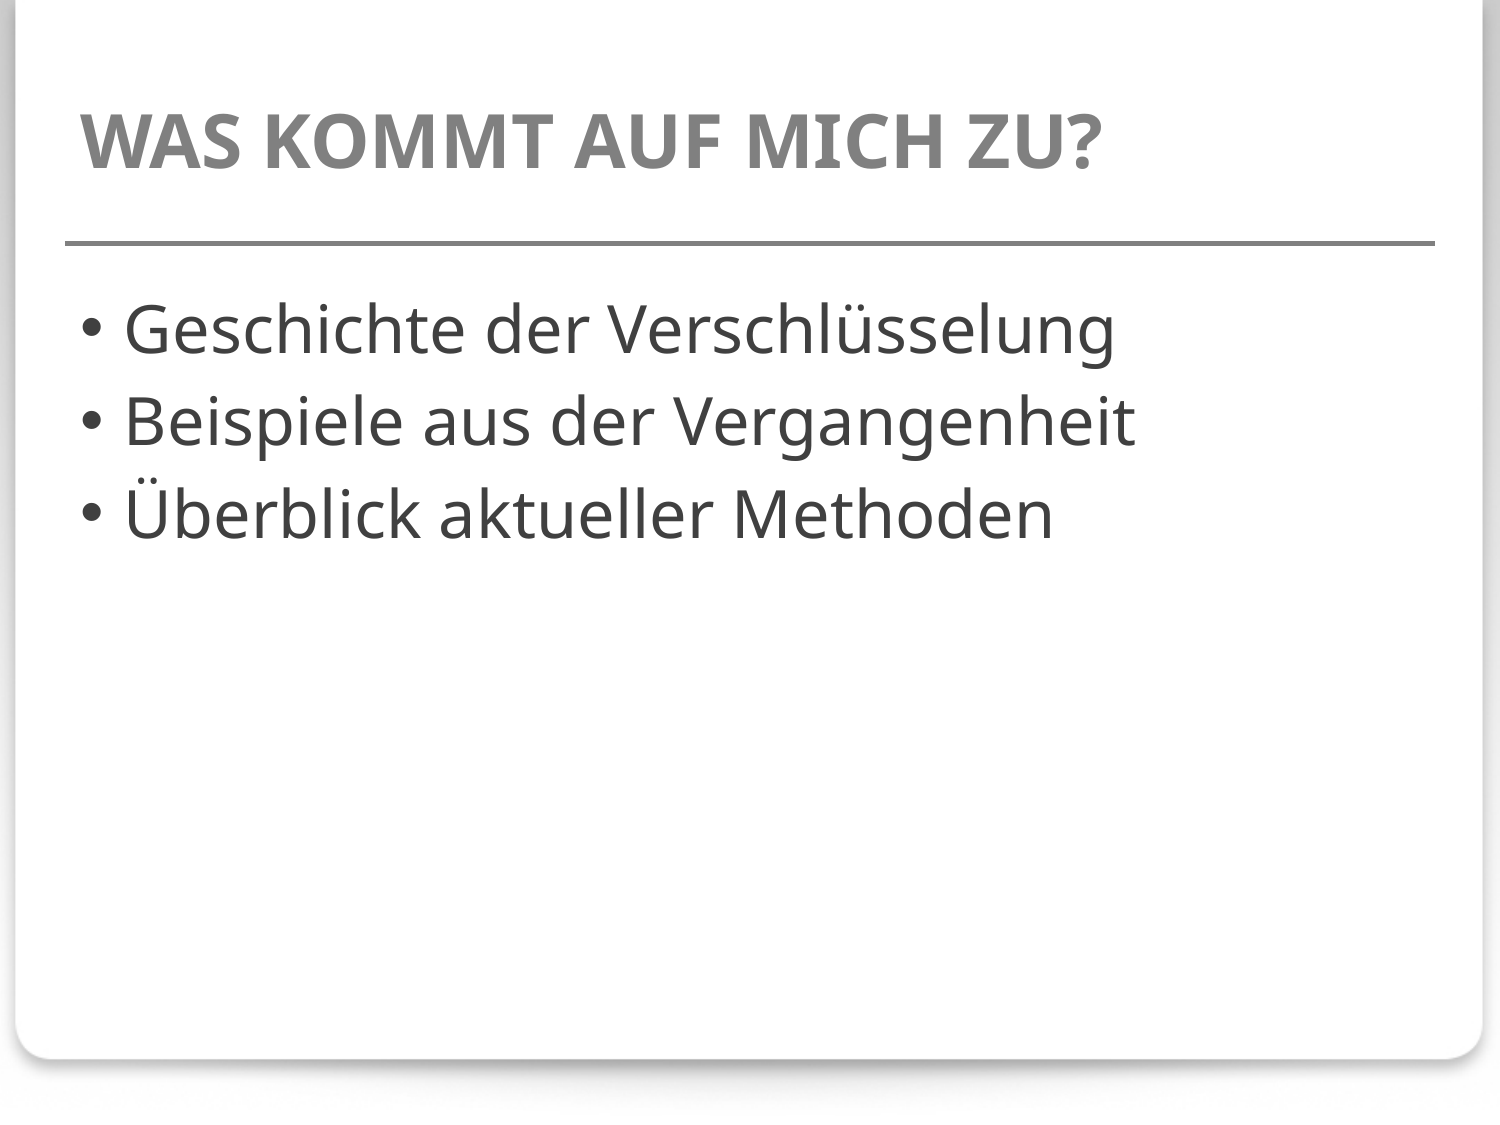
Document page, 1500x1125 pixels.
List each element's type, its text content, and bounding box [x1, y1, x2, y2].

picture [0, 0, 1500, 1125]
title WAS KOMMT AUF MICH ZU? [64, 45, 1436, 233]
list Geschichte der Verschlüsselung Beispiele aus der Vergangenheit Überblick aktueller Methoden [64, 278, 1436, 1035]
